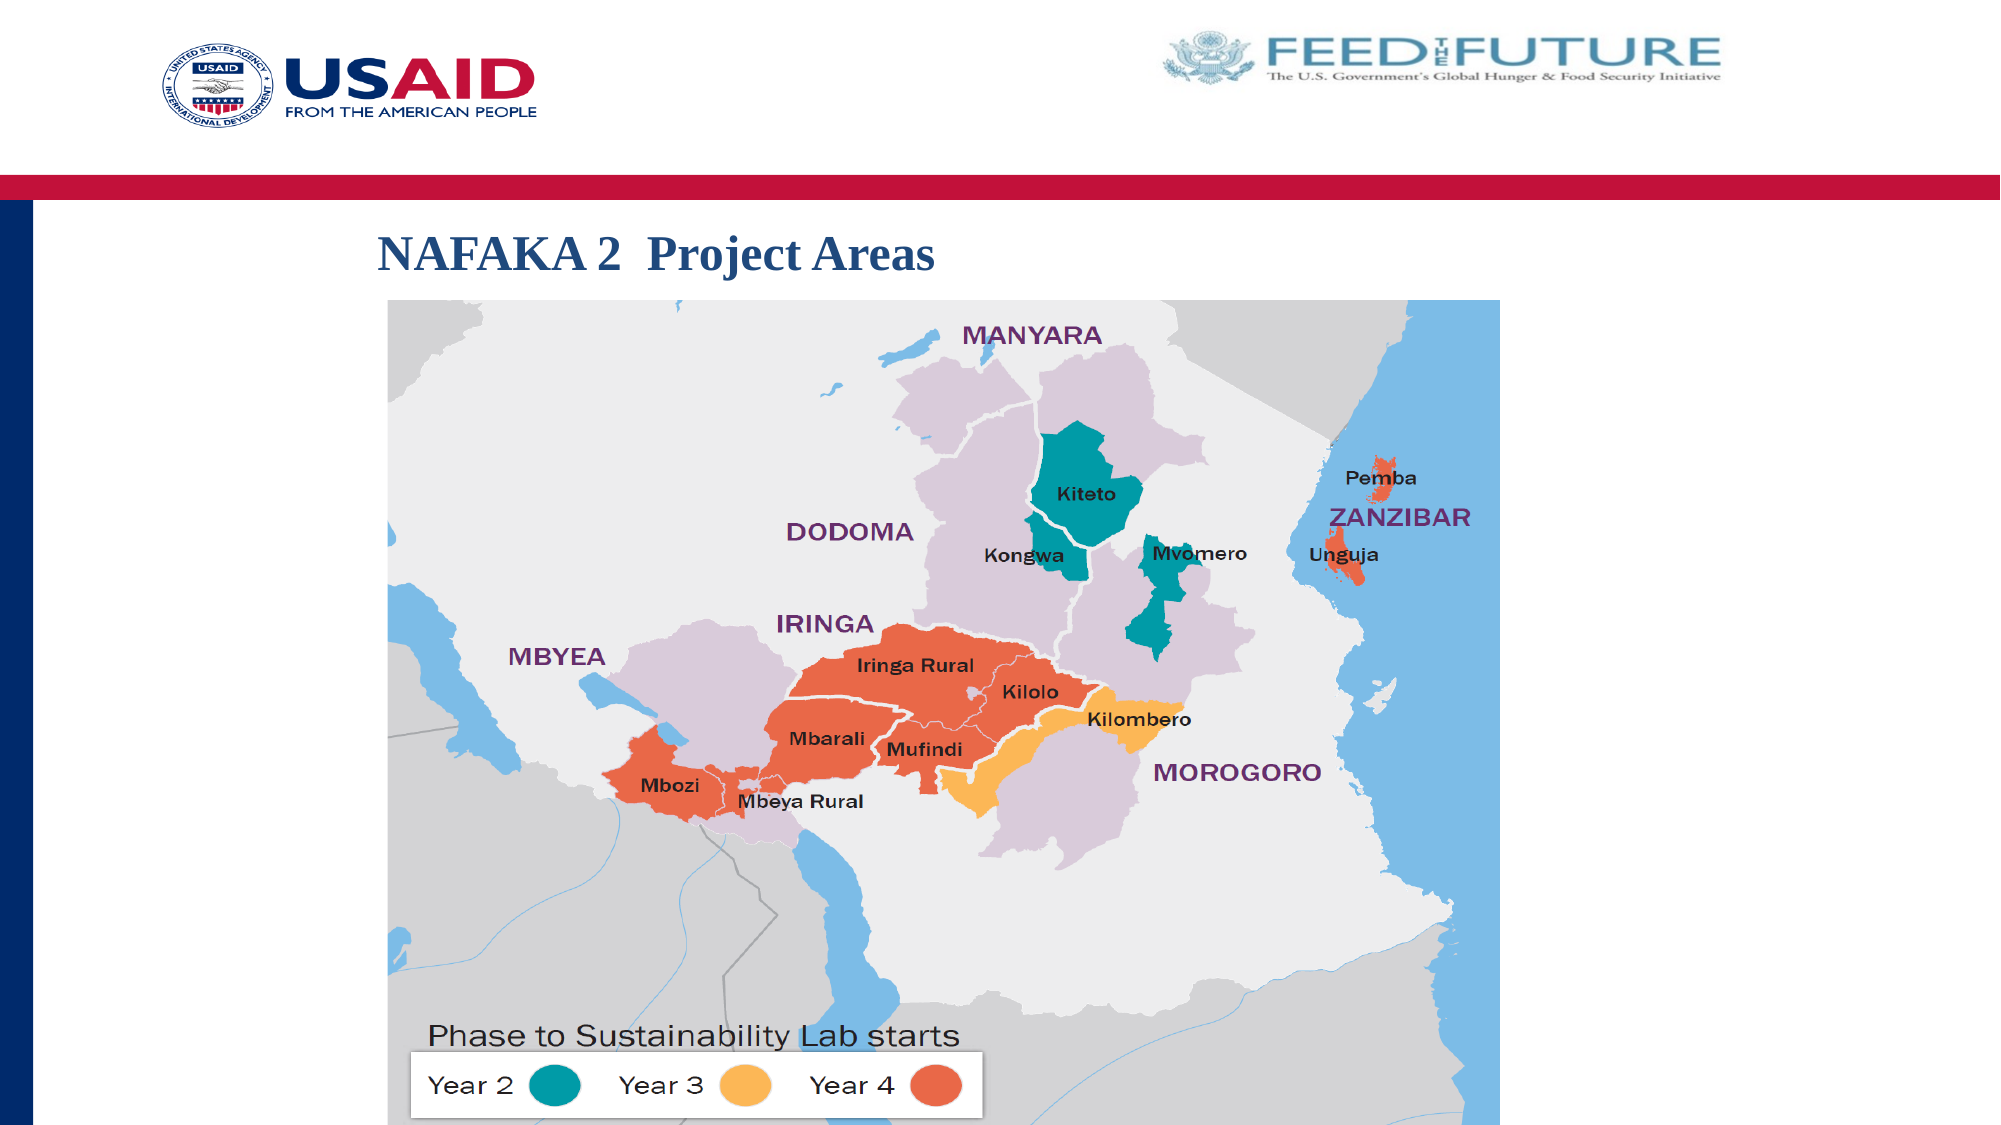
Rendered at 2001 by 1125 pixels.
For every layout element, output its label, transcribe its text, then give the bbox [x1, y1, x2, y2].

picture [1116, 11, 1837, 152]
title NAFAKA 2 Project Areas [362, 212, 1638, 300]
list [387, 299, 1501, 1125]
picture [107, 17, 590, 158]
